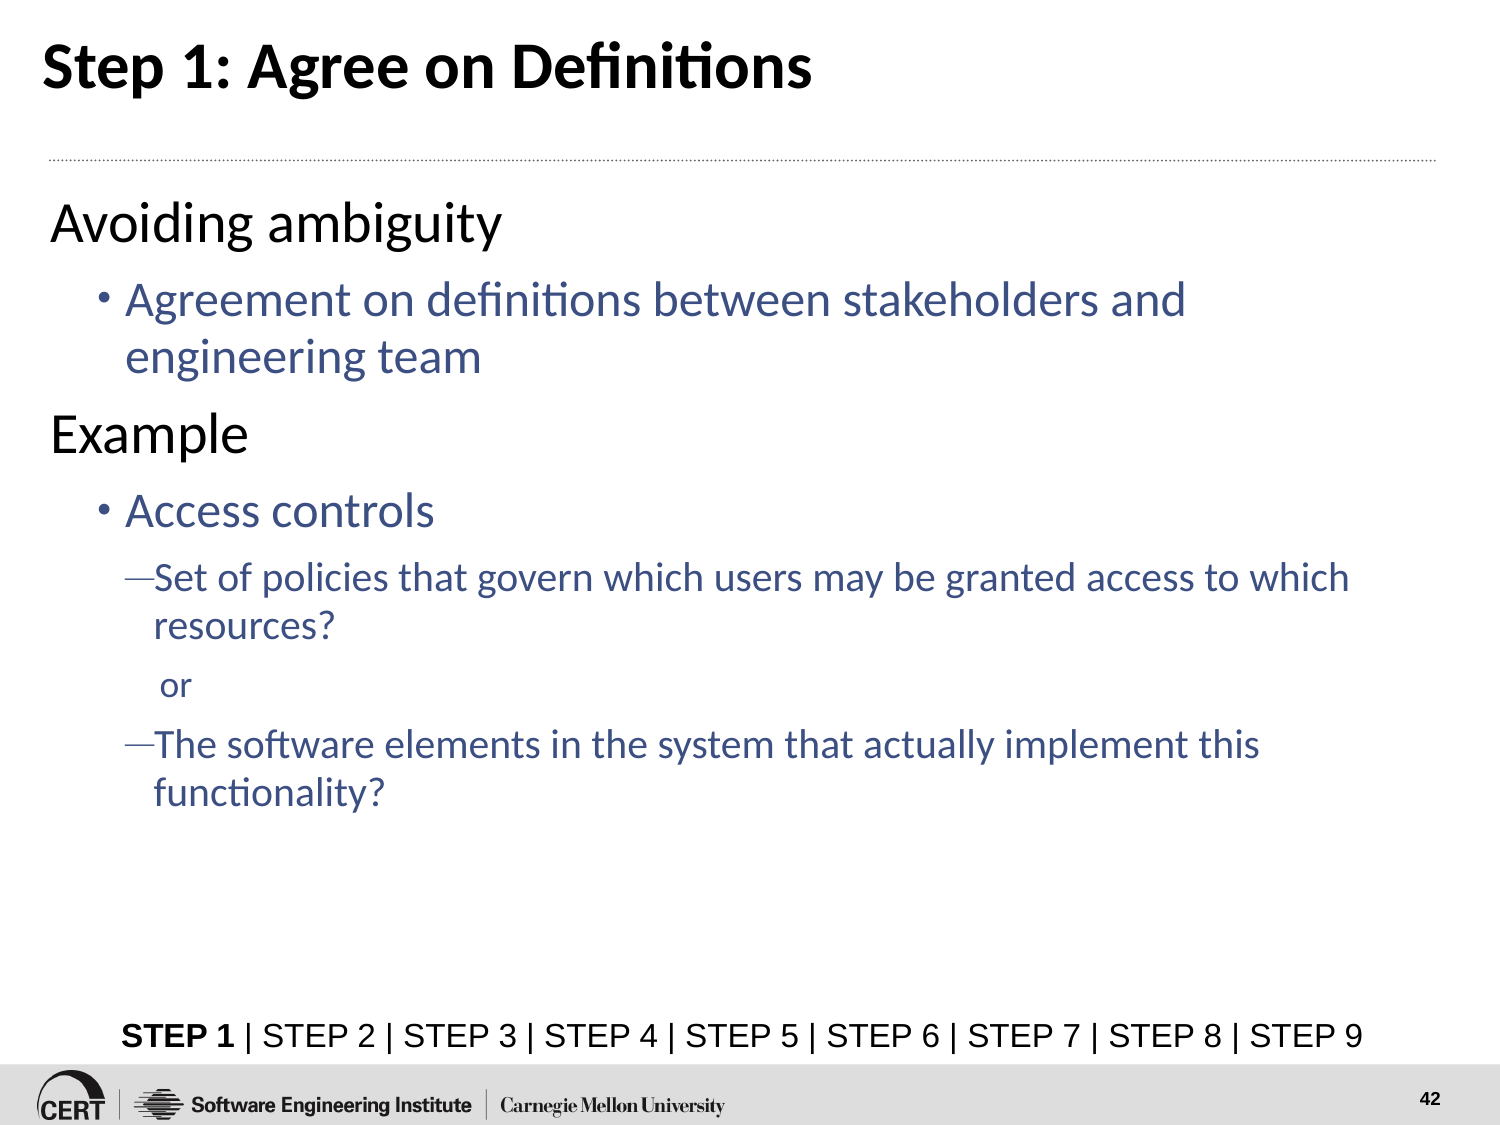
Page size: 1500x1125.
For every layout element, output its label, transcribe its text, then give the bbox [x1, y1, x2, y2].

title Step 1: Agree on Definitions [42, 37, 1434, 155]
text_box STEP 1 | STEP 2 | STEP 3 | STEP 4 | STEP 5 | STEP 6 | STEP 7 | STEP 8 | STEP 9 [49, 1014, 1437, 1070]
list Avoiding ambiguity Agreement on definitions between stakeholders and engineering team Example Access controls Set of policies that govern which users may be granted access to which resources? or The software elements in the system that actually implement this functionality? [49, 187, 1438, 1001]
picture [37, 1069, 725, 1122]
